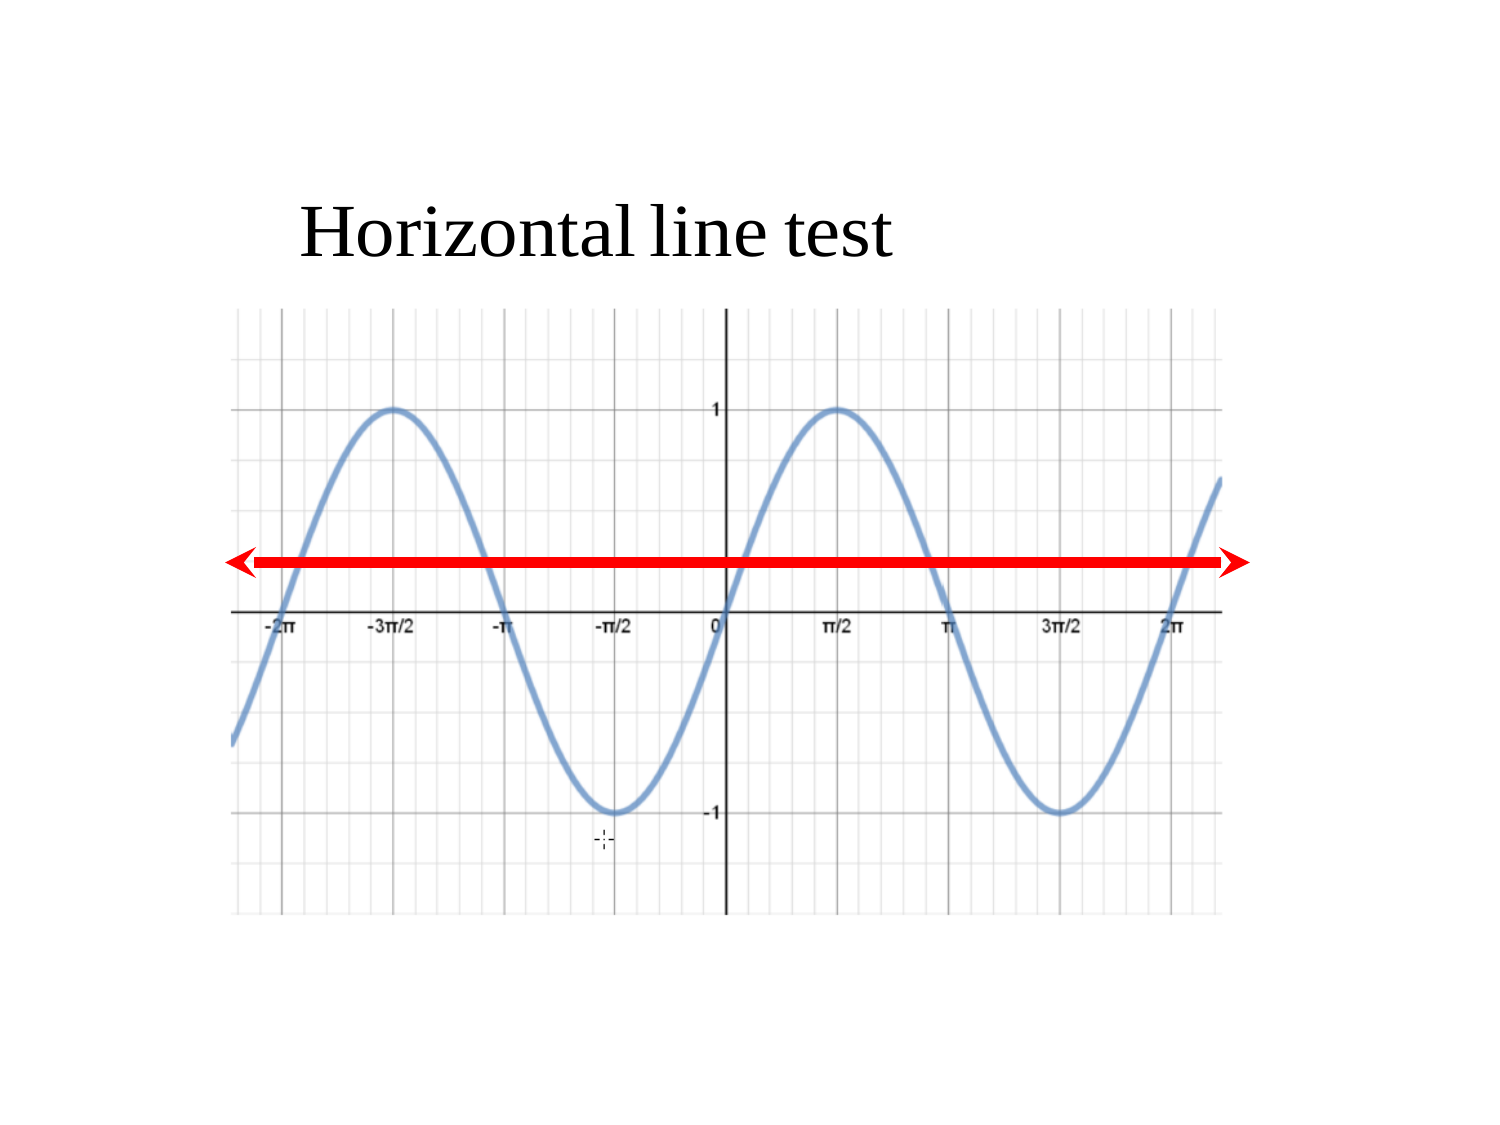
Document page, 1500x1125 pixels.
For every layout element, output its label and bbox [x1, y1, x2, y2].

picture [224, 299, 1226, 562]
text_box [287, 187, 913, 276]
picture [224, 563, 1226, 919]
